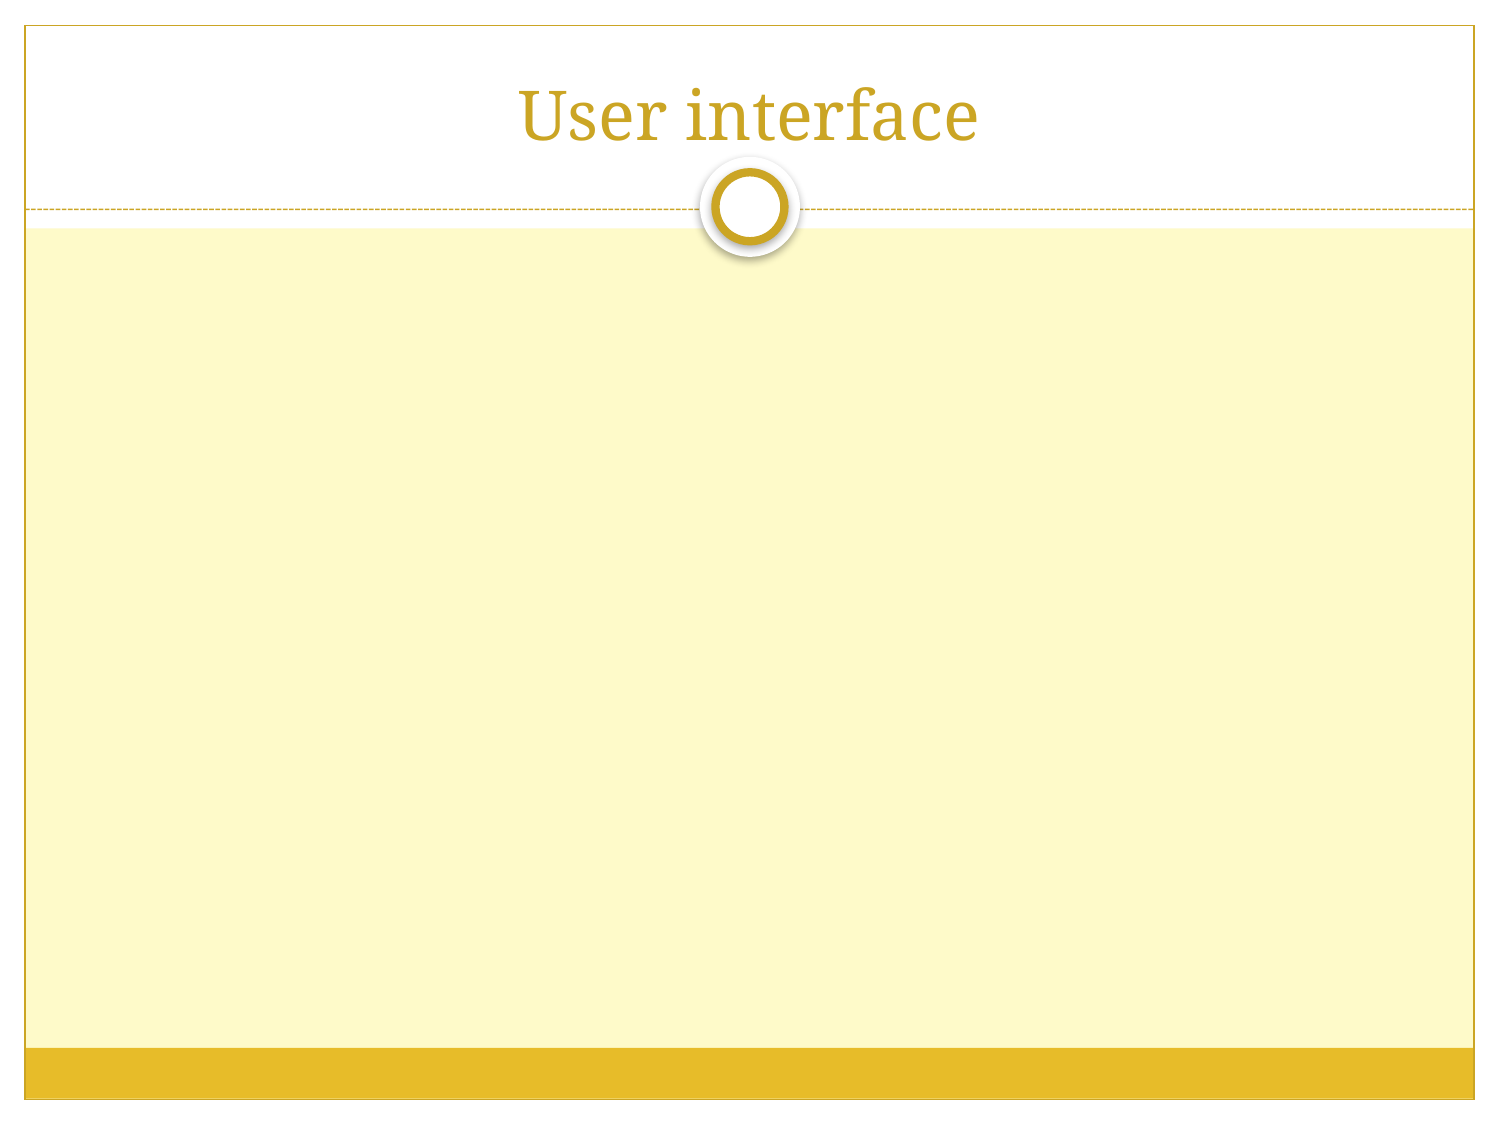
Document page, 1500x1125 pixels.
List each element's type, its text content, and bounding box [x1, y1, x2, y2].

title User interface [49, 37, 1450, 162]
